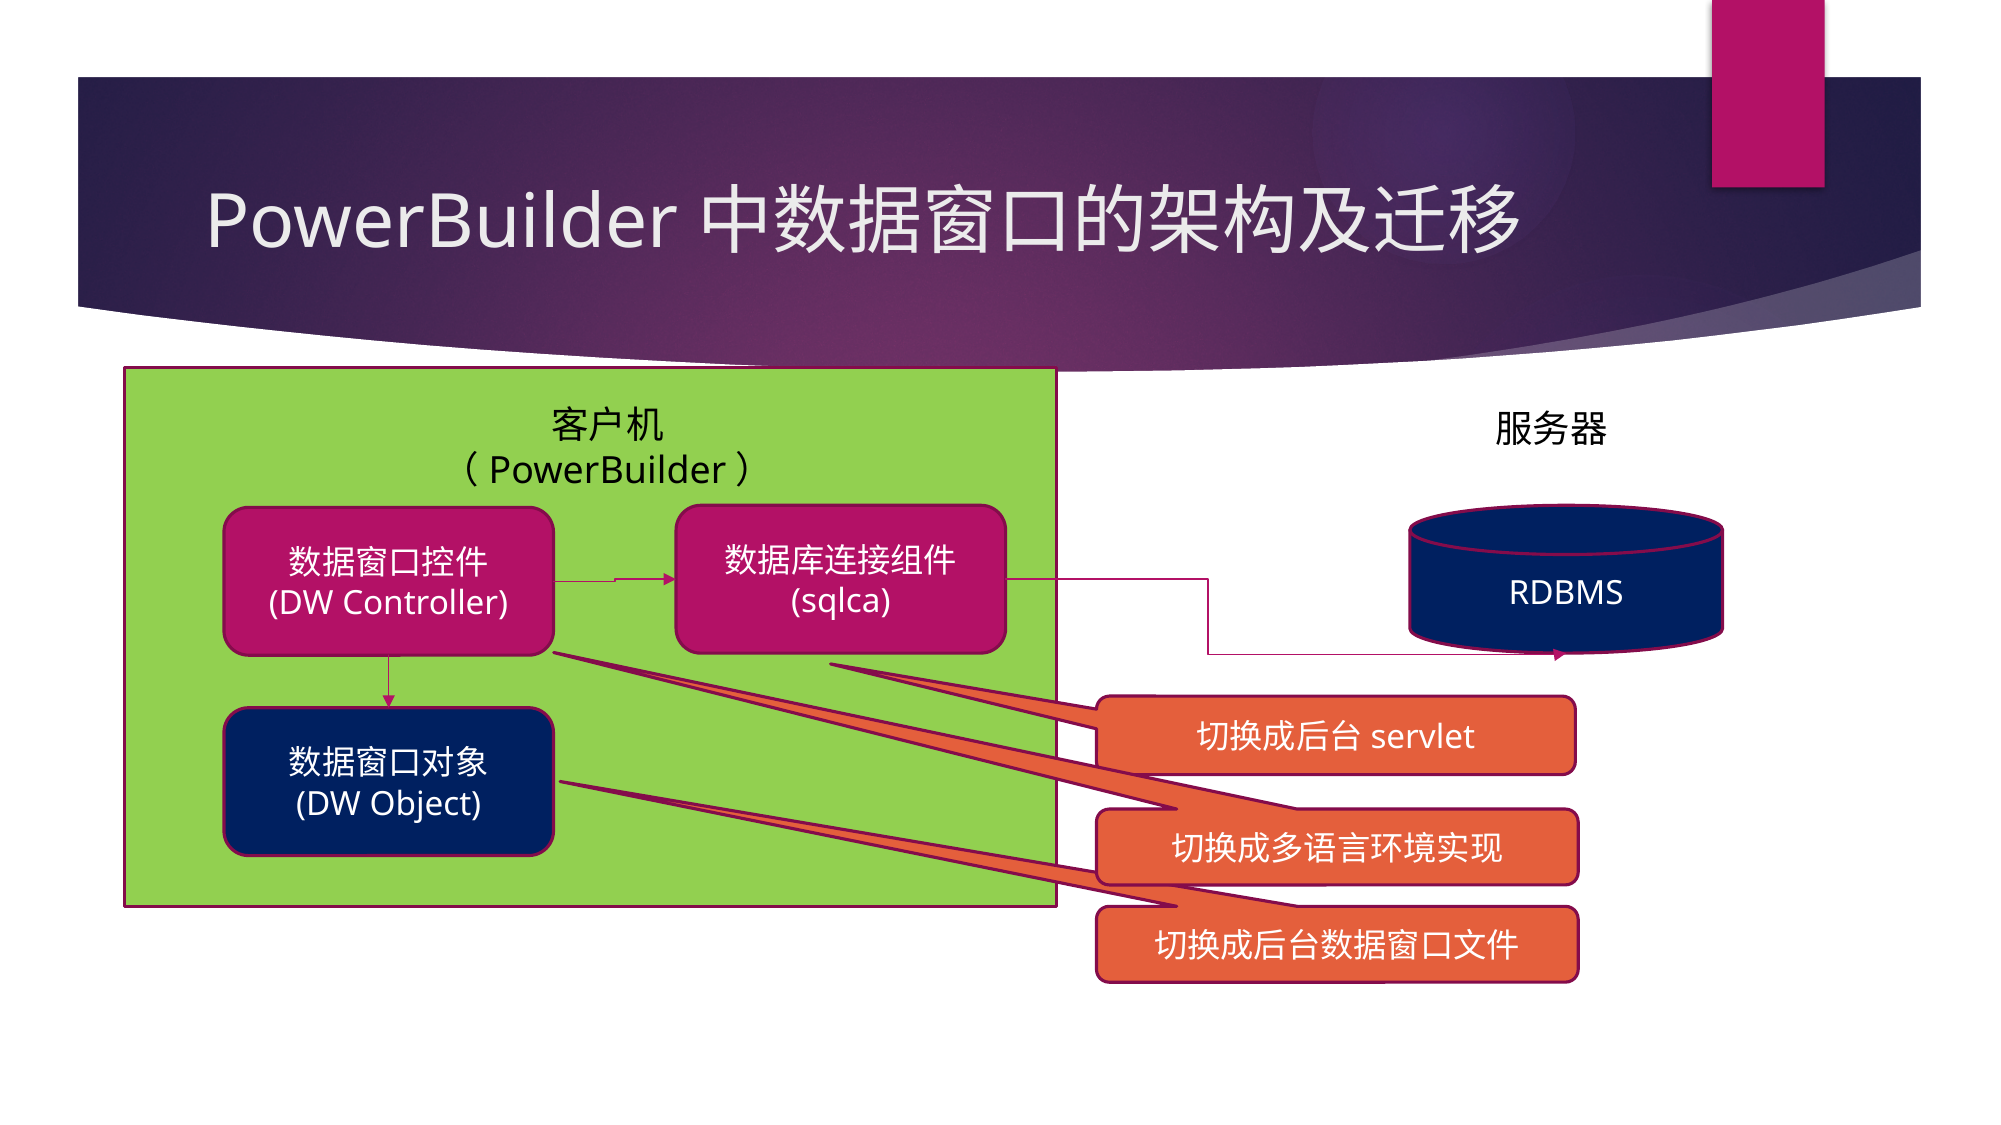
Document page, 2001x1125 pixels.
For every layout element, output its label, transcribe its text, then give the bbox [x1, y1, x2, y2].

text_box 客户机（PowerBuilder） [388, 393, 827, 499]
text_box 切换成后台servlet [829, 662, 1577, 777]
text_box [553, 578, 677, 582]
text_box [123, 366, 1058, 908]
text_box 数据库连接组件 (sqlca) [674, 503, 1008, 655]
text_box RDBMS [1408, 503, 1725, 655]
text_box 切换成后台数据窗口文件 [558, 779, 1580, 984]
text_box 数据窗口控件 (DW Controller) [222, 505, 556, 657]
text_box 切换成多语言环境实现 [552, 650, 1580, 887]
title PowerBuilder中数据窗口的架构及迁移 [189, 159, 1627, 276]
text_box 服务器 [1332, 397, 1771, 457]
text_box 数据窗口对象 (DW Object) [222, 706, 556, 858]
